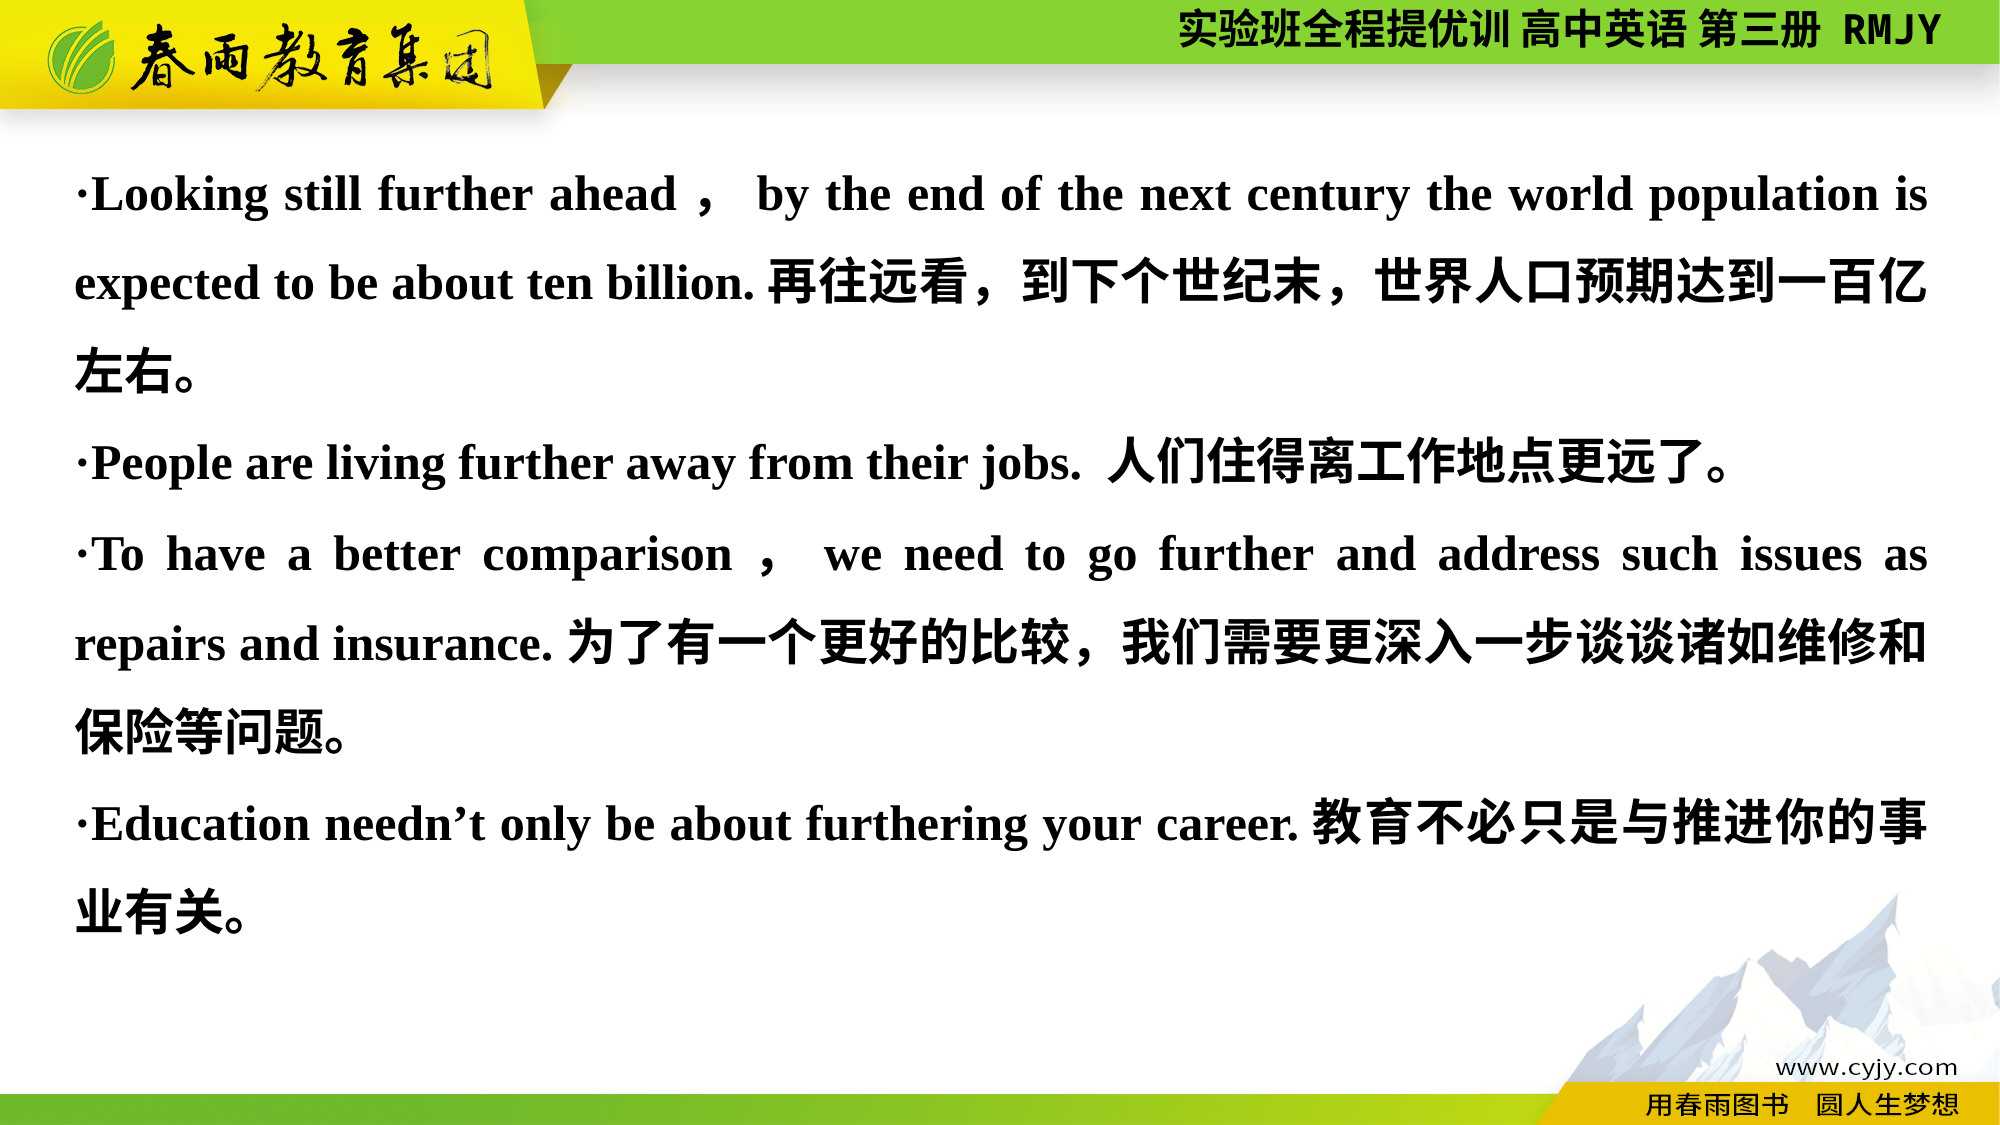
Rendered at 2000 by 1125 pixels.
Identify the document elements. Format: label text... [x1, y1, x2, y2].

picture [0, 0, 2000, 1125]
list ·Looking still further ahead，by the end of the next century the world population is expected to be about ten billion.再往远看，到下个世纪末，世界人口预期达到一百亿左右。 ·People are living further away from their jobs. 人们住得离工作地点更远了。 ·To have a better comparison，we need to go further and address such issues as repairs and insurance.为了有一个更好的比较，我们需要更深入一步谈谈诸如维修和保险等问题。 ·Education needn’t only be about furthering your career.教育不必只是与推进你的事业有关。 [59, 122, 1944, 944]
